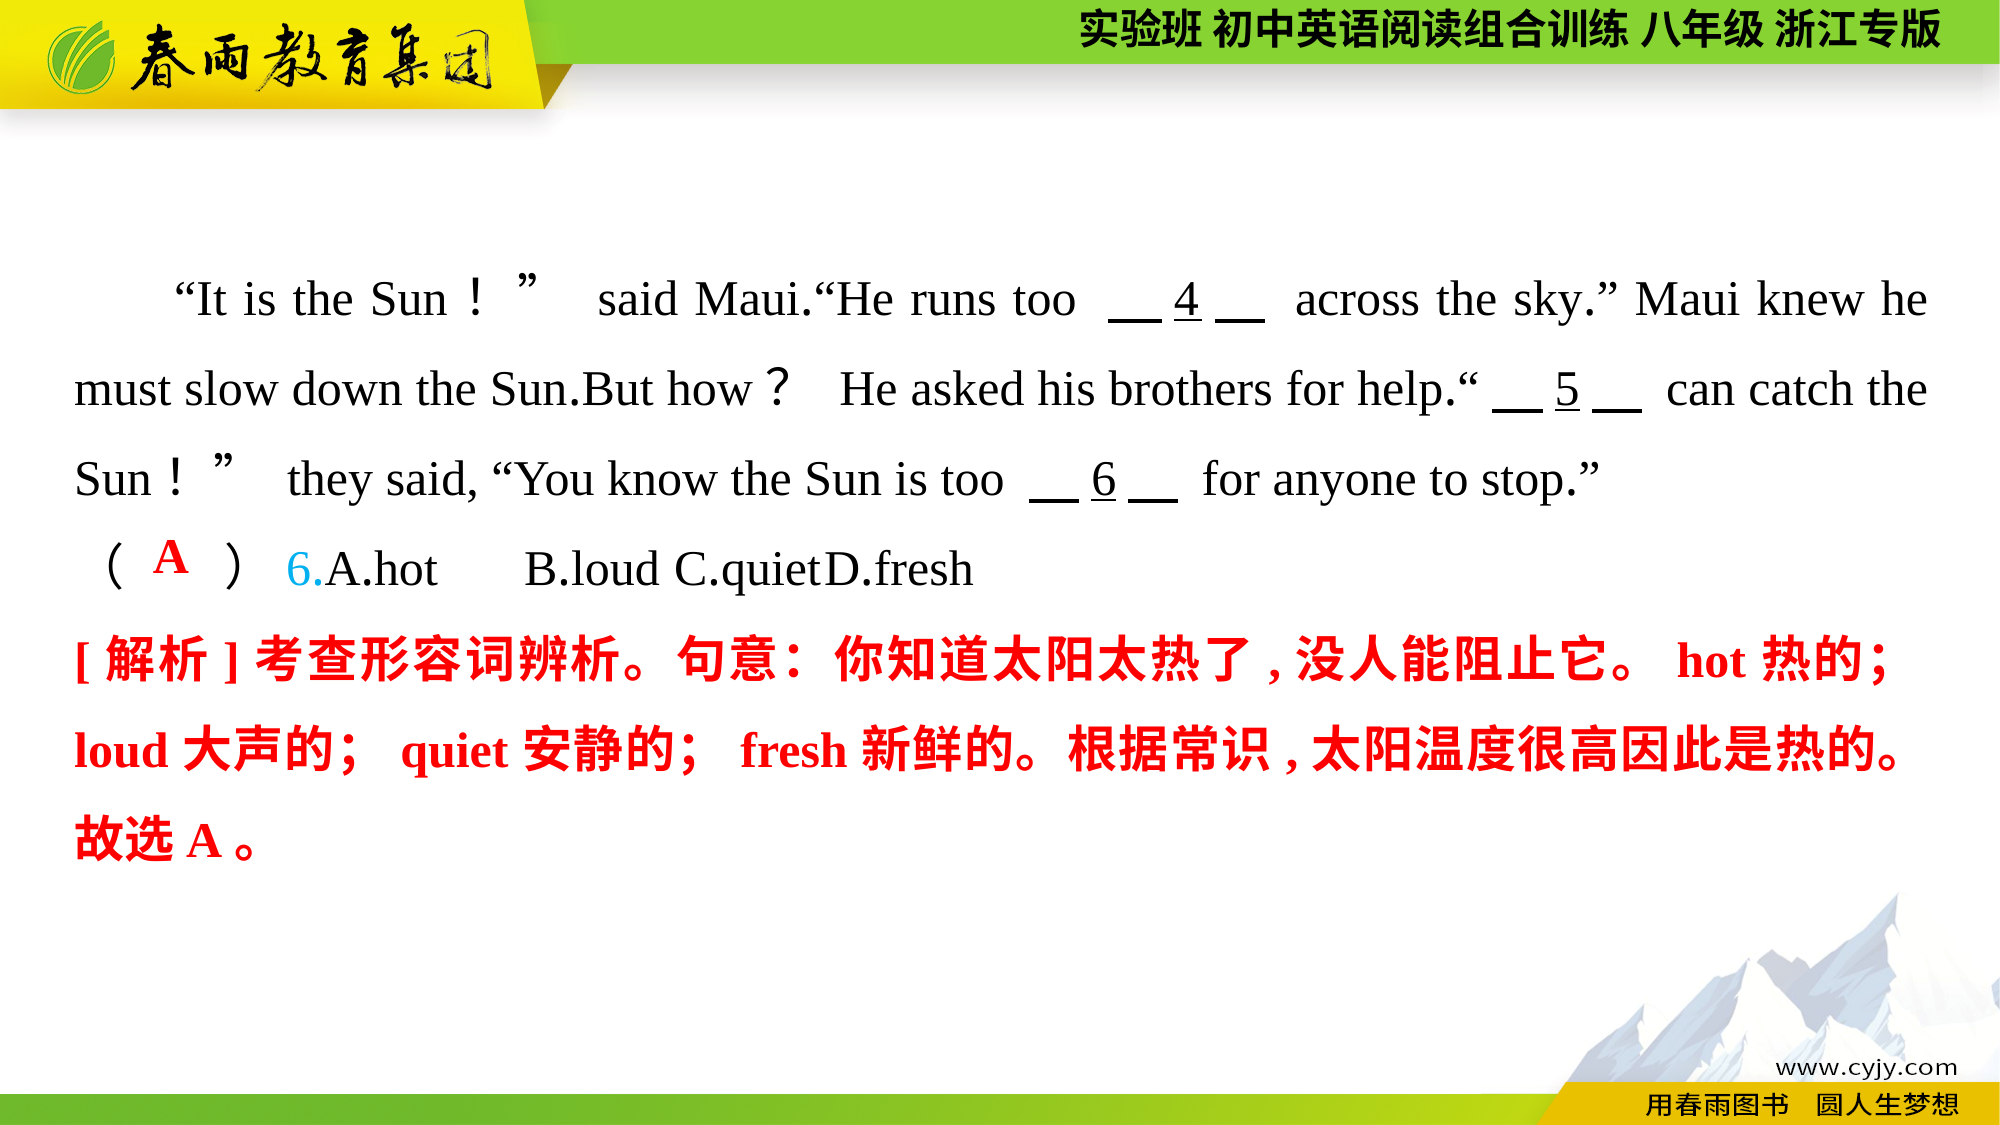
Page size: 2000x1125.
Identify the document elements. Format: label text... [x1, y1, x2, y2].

text_box [解析]考查形容词辨析。句意：你知道太阳太热了,没人能阻止它。hot热的；loud大声的；quiet安静的；fresh新鲜的。根据常识,太阳温度很高因此是热的。故选A。 [59, 589, 1944, 875]
list “It is the Sun！” said Maui.“He runs too 4 across the sky.” Maui knew he must slow down the Sun.But how？ He asked his brothers for help.“ 5 can catch the Sun！” they said, “You know the Sun is too 6 for anyone to stop.” （ ）6.A.hot B.loud C.quiet D.fresh [59, 228, 1944, 589]
text_box A [138, 515, 204, 591]
picture [0, 0, 2000, 1125]
